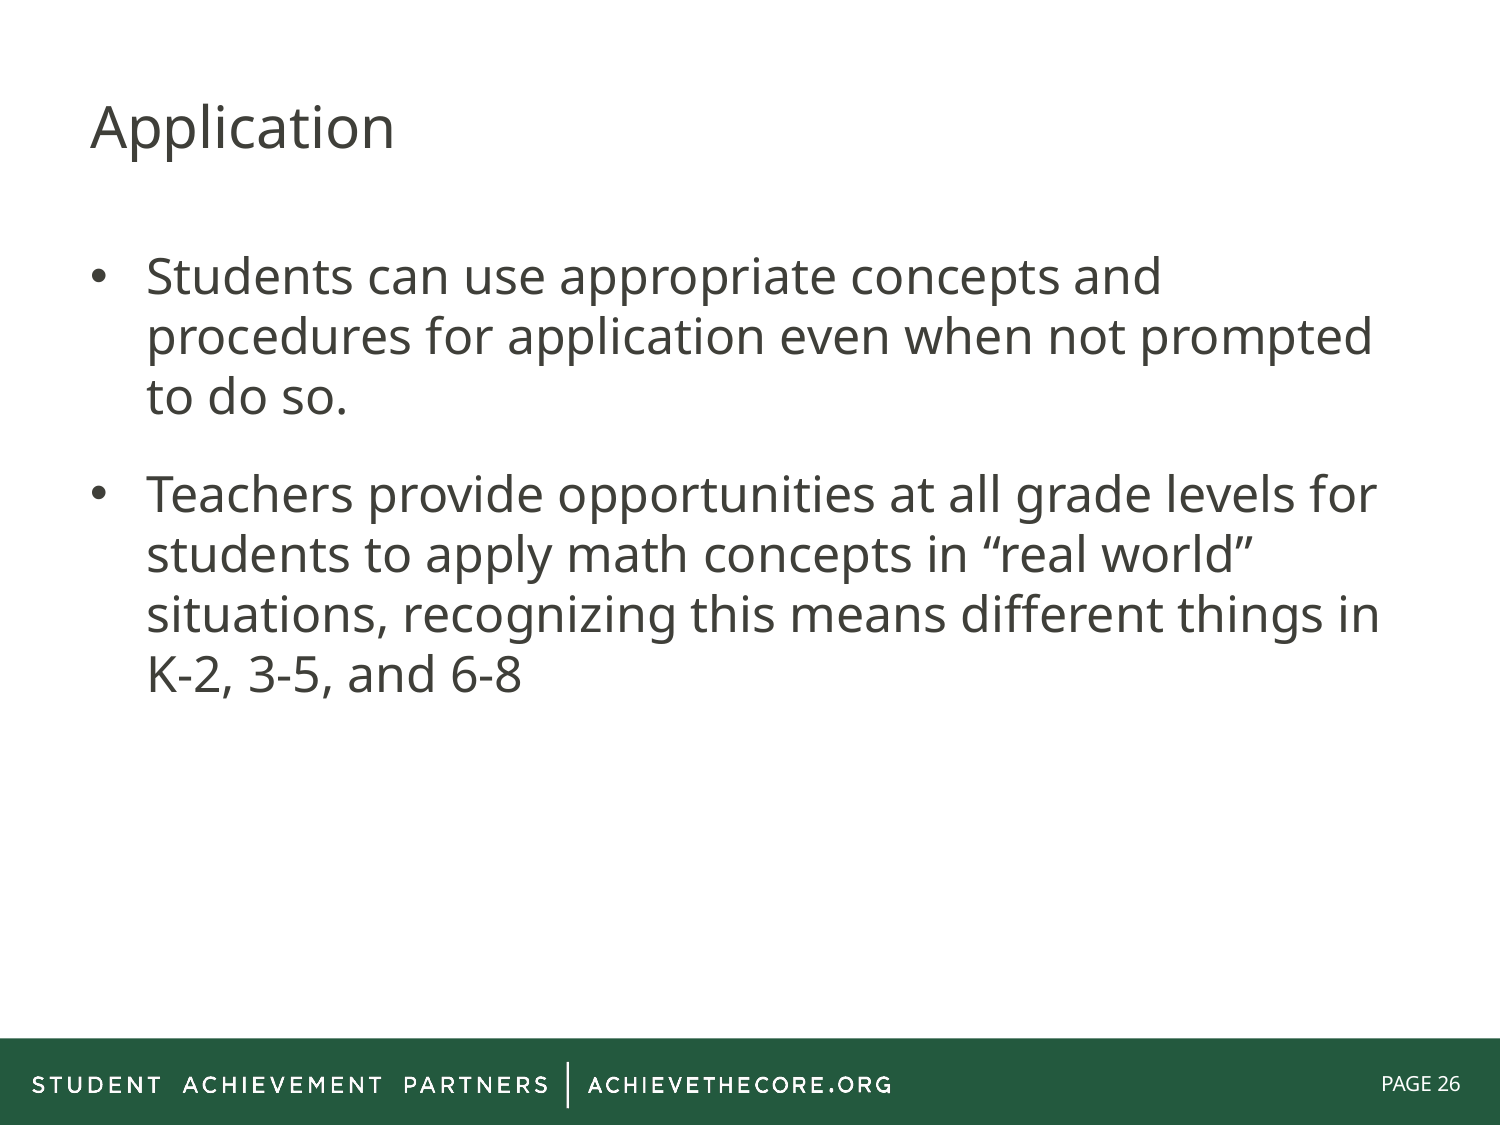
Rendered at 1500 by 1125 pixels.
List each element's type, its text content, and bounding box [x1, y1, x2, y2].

list Students can use appropriate concepts and procedures for application even when not prompted to do so. Teachers provide opportunities at all grade levels for students to apply math concepts in “real world” situations, recognizing this means different things in K-2, 3-5, and 6-8 [75, 237, 1410, 715]
title Application [75, 82, 1355, 168]
picture [12, 1055, 911, 1112]
